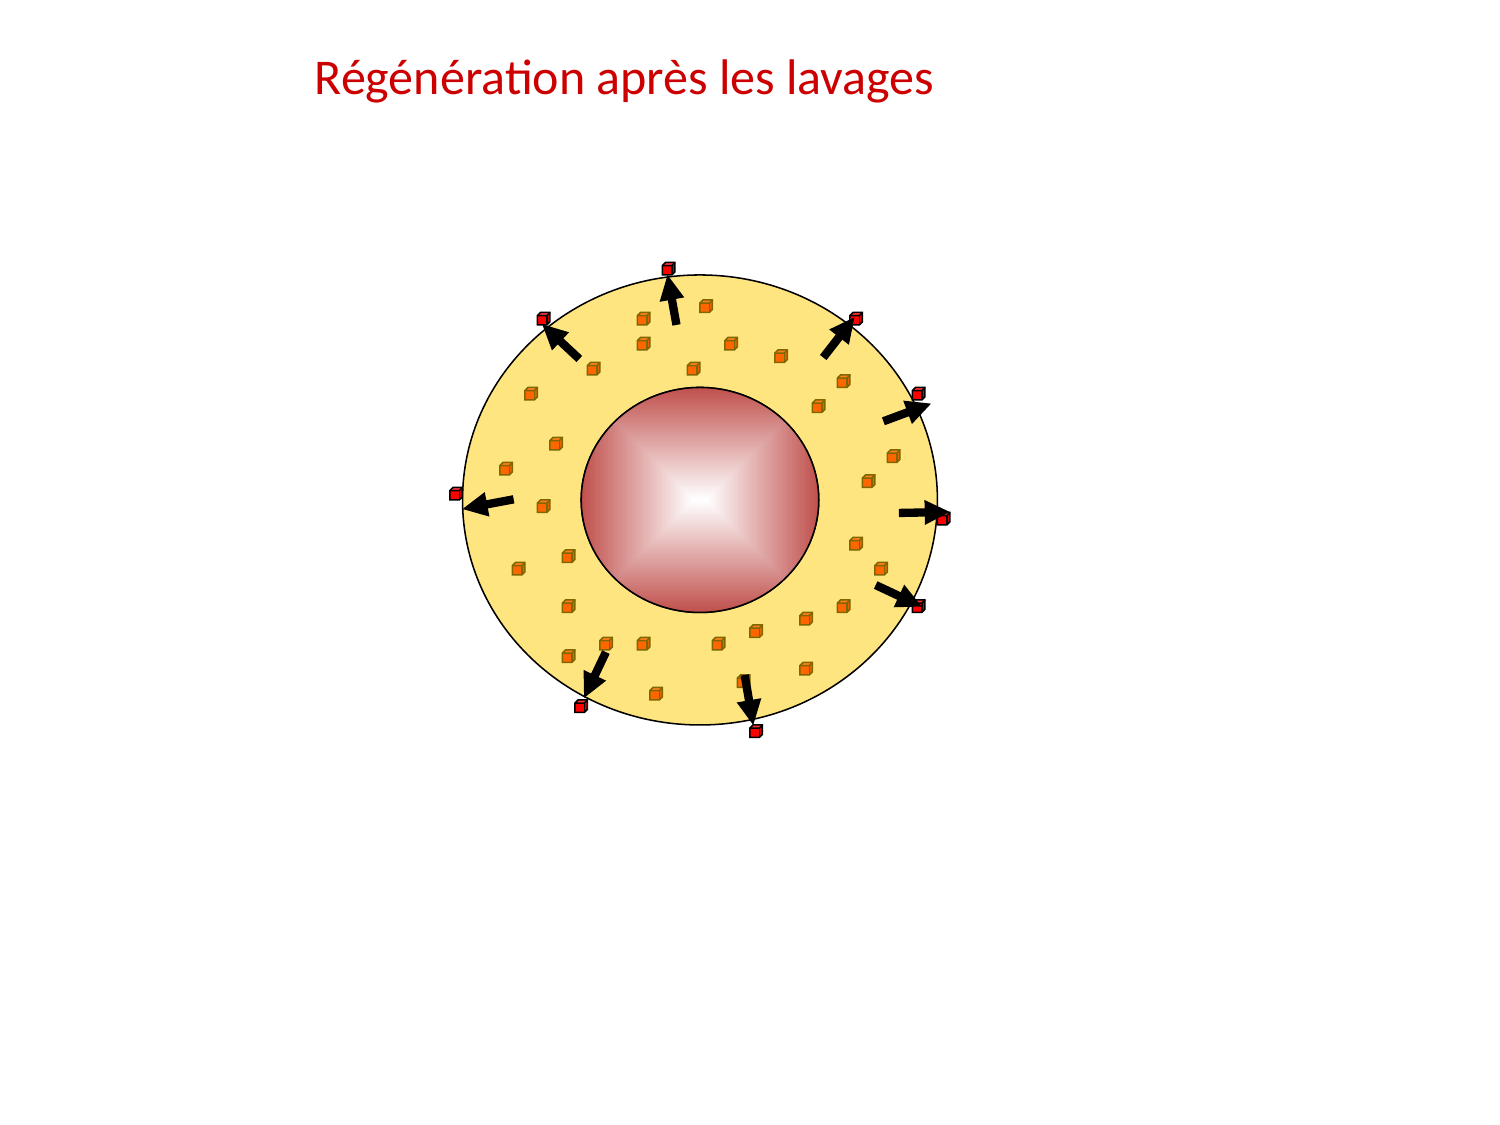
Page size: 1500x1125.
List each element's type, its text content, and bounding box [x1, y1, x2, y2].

text_box Régénération après les lavages [299, 37, 1188, 113]
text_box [462, 274, 951, 726]
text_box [449, 262, 951, 738]
